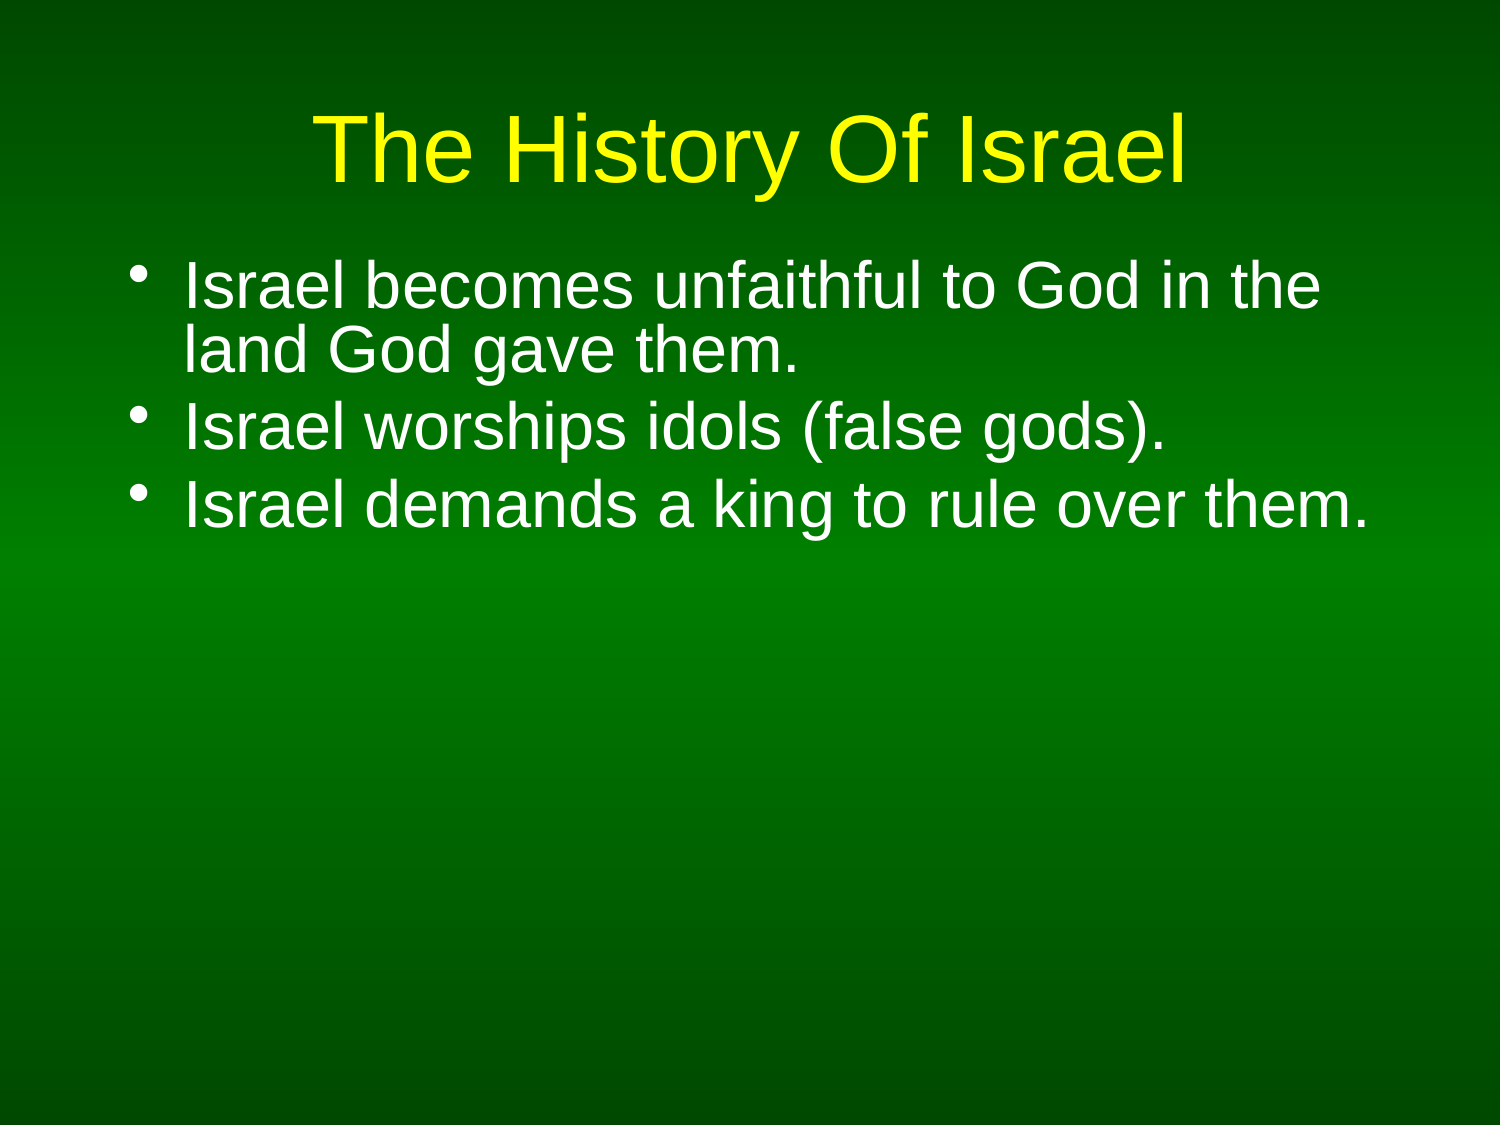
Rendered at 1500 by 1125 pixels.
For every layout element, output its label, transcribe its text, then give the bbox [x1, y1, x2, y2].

list Israel becomes unfaithful to God in the land God gave them. Israel worships idols (false gods). Israel demands a king to rule over them. [112, 249, 1425, 563]
title The History Of Israel [37, 50, 1463, 238]
